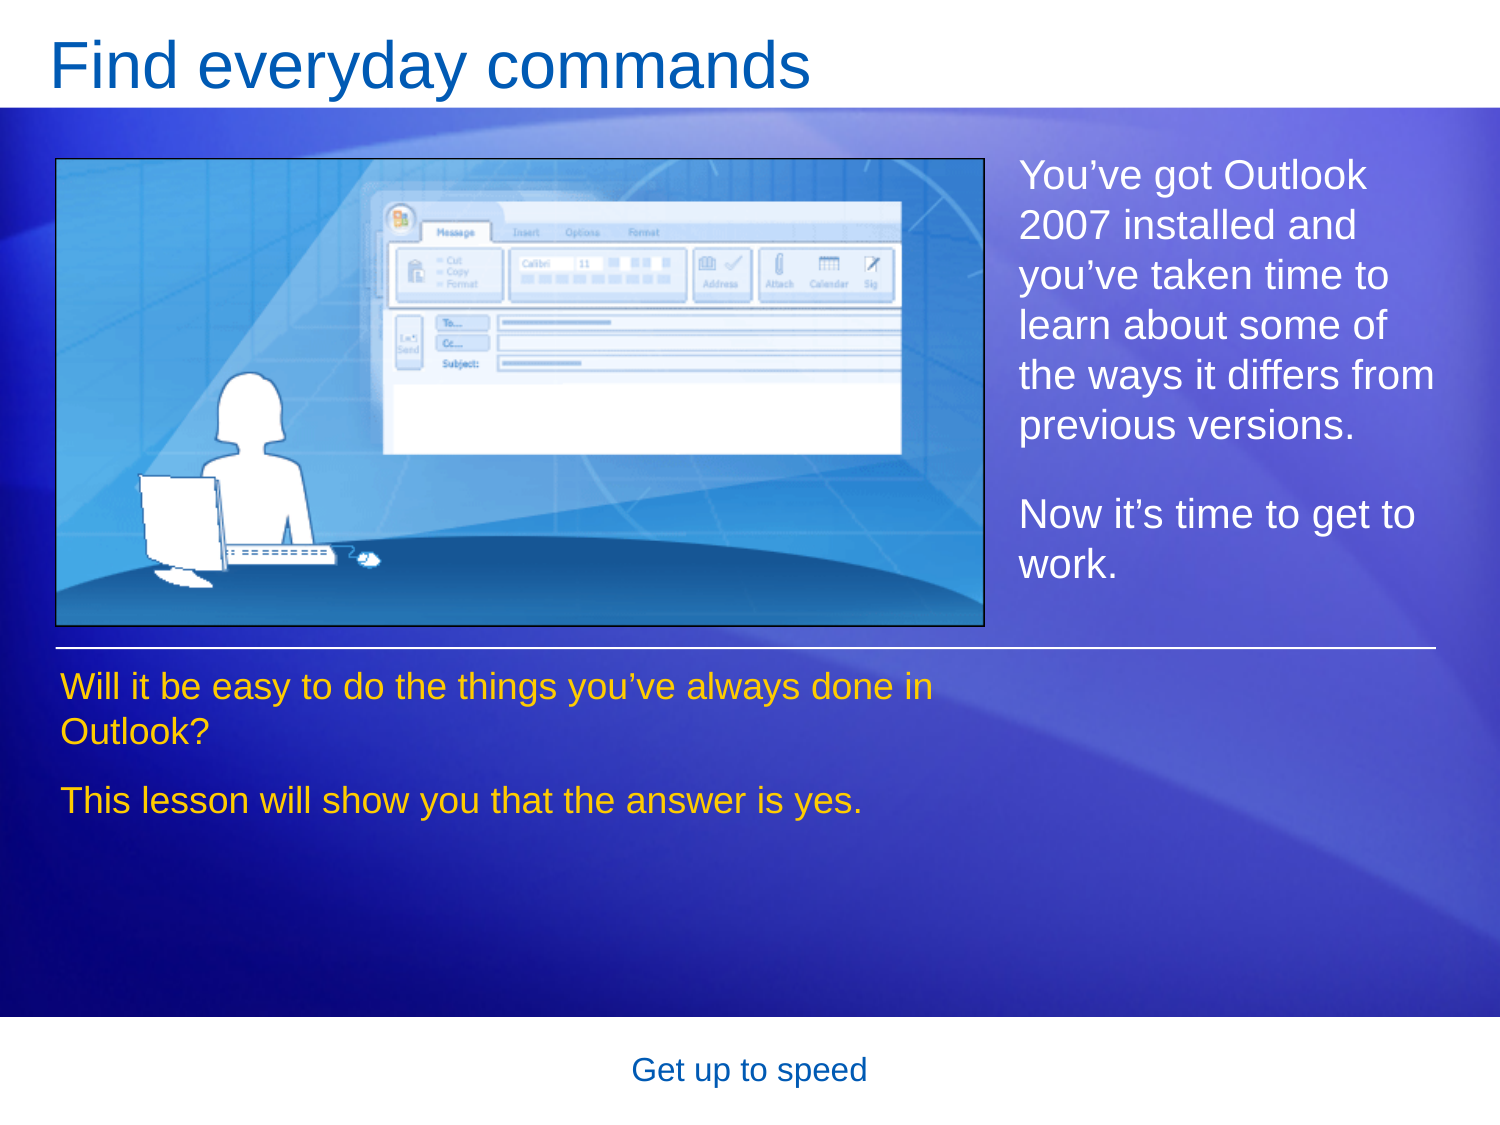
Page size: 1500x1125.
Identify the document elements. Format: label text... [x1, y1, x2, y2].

title Find everyday commands [34, 11, 1352, 114]
text_box You’ve got Outlook 2007 installed and you’ve taken time to learn about some of the ways it differs from previous versions. Now it’s time to get to work. [1003, 140, 1454, 626]
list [55, 158, 985, 627]
footer Get up to speed [445, 1016, 1055, 1096]
picture [0, 108, 1500, 1017]
text_box Will it be easy to do the things you’ve always done in Outlook? This lesson will show you that the answer is yes. [45, 655, 988, 977]
